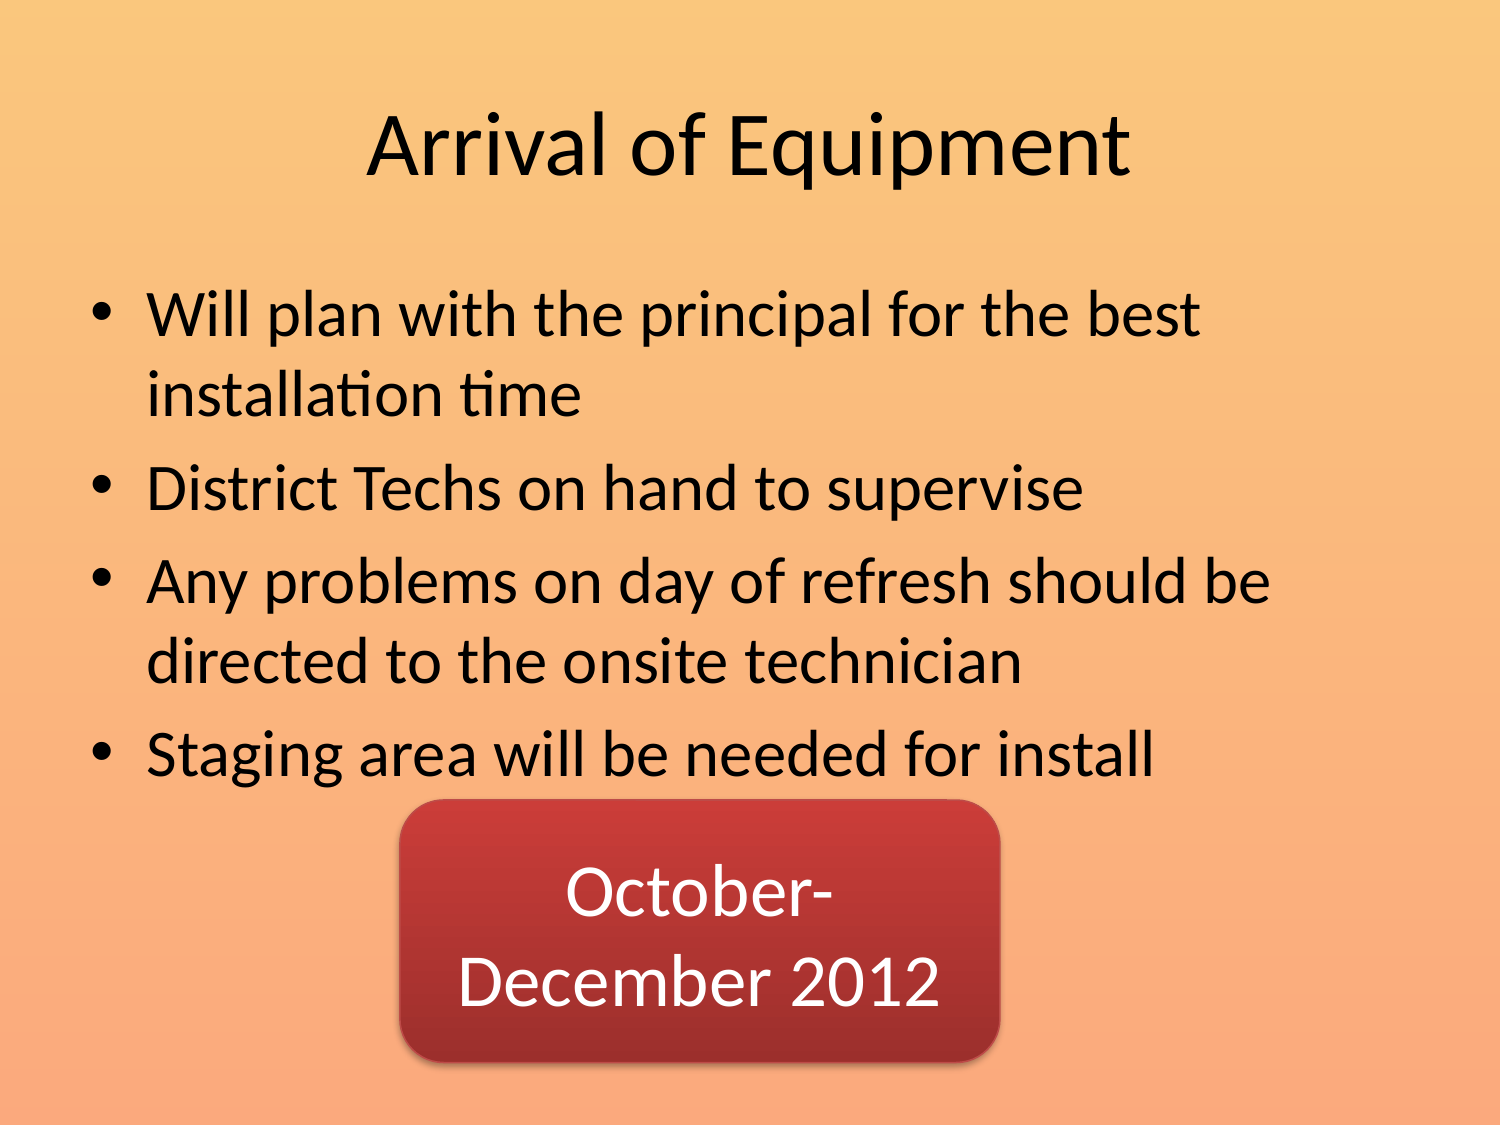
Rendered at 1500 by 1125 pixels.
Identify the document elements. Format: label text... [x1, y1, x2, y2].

text_box October-December 2012 [399, 799, 1001, 1064]
title Arrival of Equipment [75, 45, 1425, 233]
list Will plan with the principal for the best installation time District Techs on hand to supervise Any problems on day of refresh should be directed to the onsite technician Staging area will be needed for install [75, 262, 1425, 1005]
